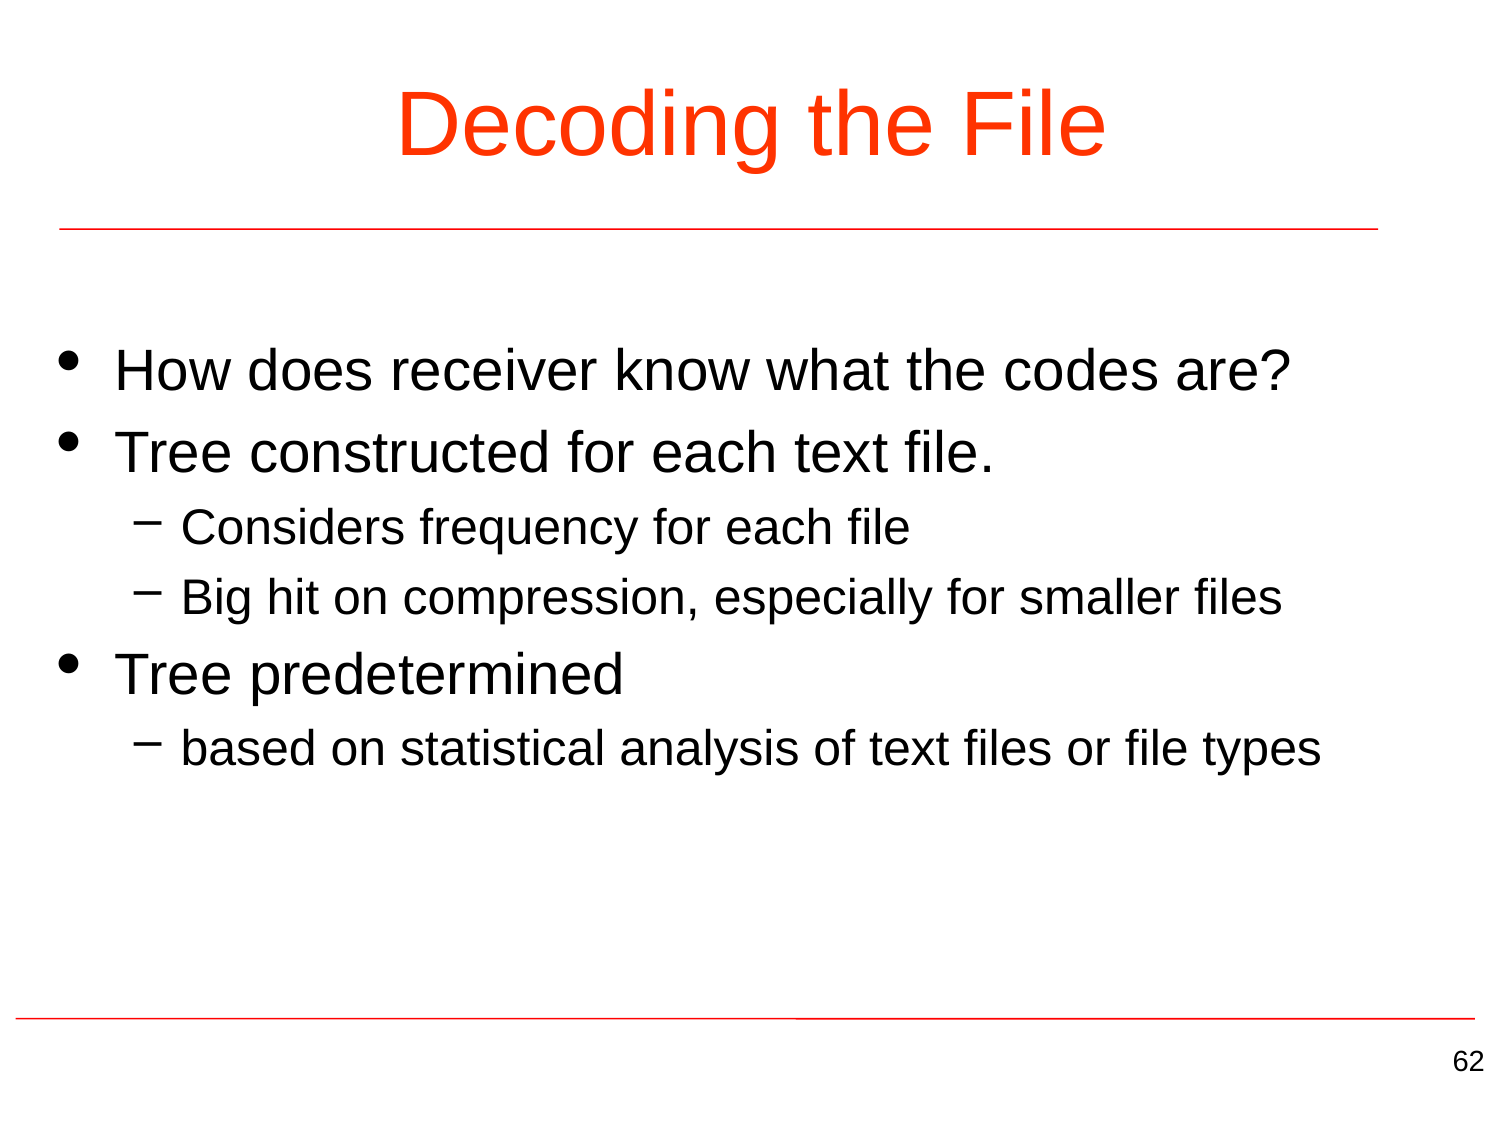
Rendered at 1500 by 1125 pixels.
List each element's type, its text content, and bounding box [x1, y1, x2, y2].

list How does receiver know what the codes are? Tree constructed for each text file. Considers frequency for each file Big hit on compression, especially for smaller files Tree predetermined based on statistical analysis of text files or file types [43, 324, 1463, 1000]
slide_number 62 [1149, 1034, 1500, 1113]
title Decoding the File [114, 24, 1390, 213]
